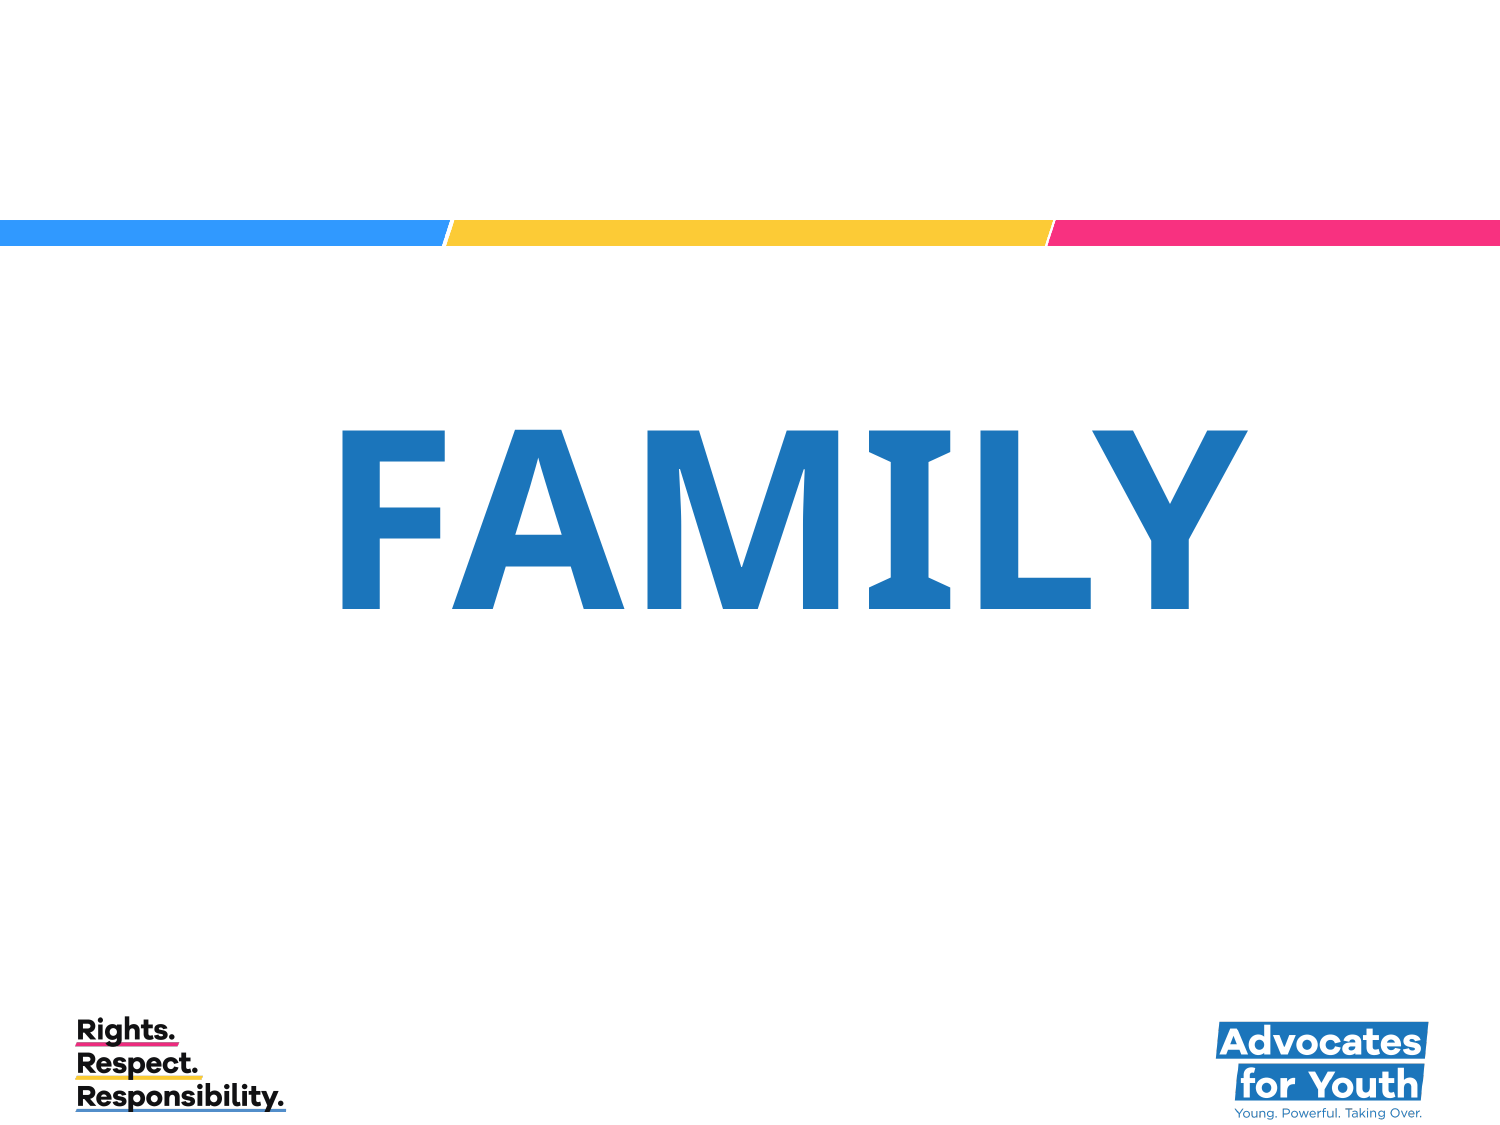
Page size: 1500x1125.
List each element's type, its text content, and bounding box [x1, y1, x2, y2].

list FAMILY [256, 352, 1313, 923]
picture [0, 207, 1500, 258]
